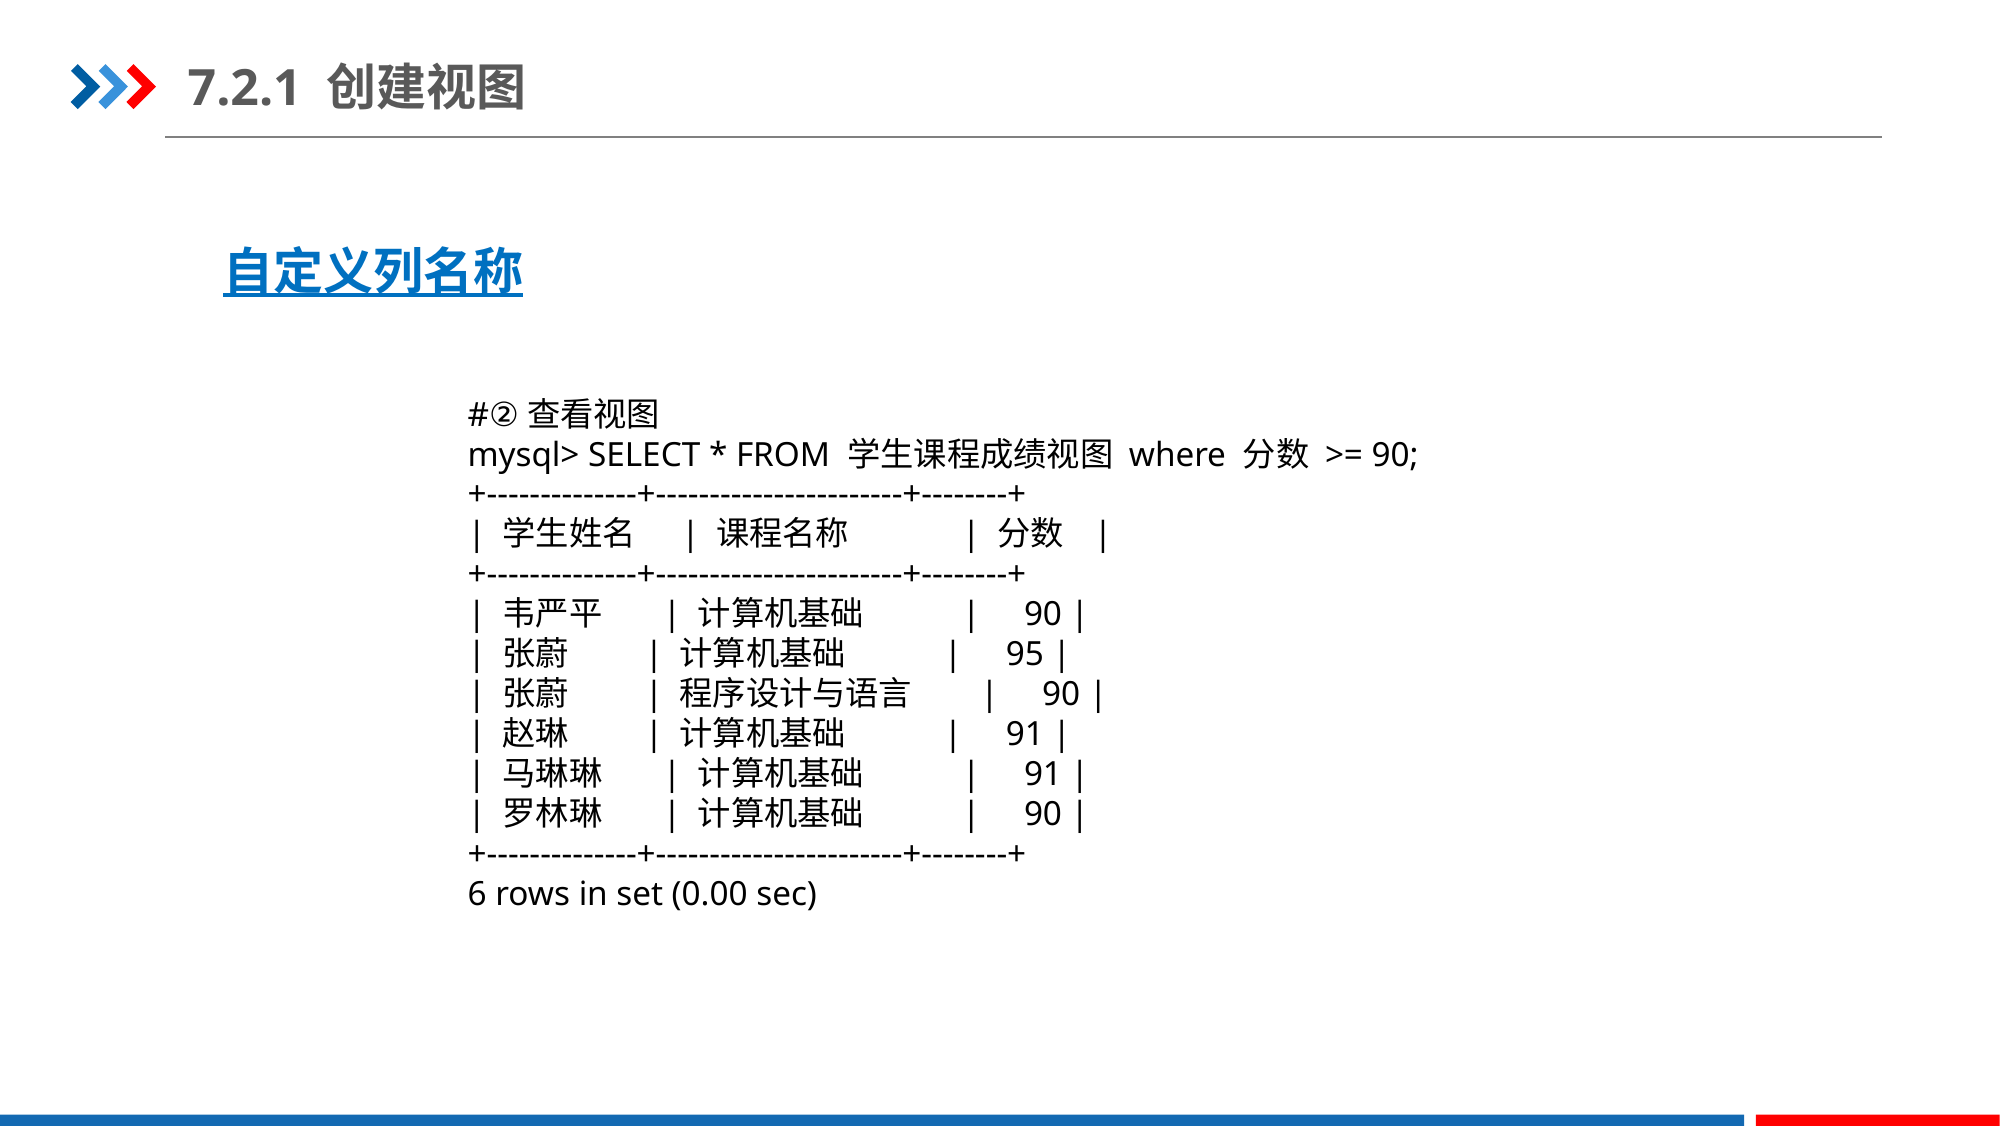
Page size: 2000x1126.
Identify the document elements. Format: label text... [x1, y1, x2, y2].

text_box #②查看视图 mysql> SELECT * FROM 学生课程成绩视图 where 分数 >= 90; +--------------+-----------------------+--------+ | 学生姓名 | 课程名称 | 分数 | +--------------+-----------------------+--------+ | 韦严平 | 计算机基础 | 90 | | 张蔚 | 计算机基础 | 95 | | 张蔚 | 程序设计与语言 | 90 | | 赵琳 | 计算机基础 | 91 | | 马琳琳 | 计算机基础 | 91 | | 罗林琳 | 计算机基础 | 90 | +--------------+-----------------------+--------+ 6 rows in set (0.00 sec) [409, 385, 1544, 920]
text_box 7.2.1 创建视图 [187, 43, 827, 127]
text_box 自定义列名称 [208, 231, 781, 307]
